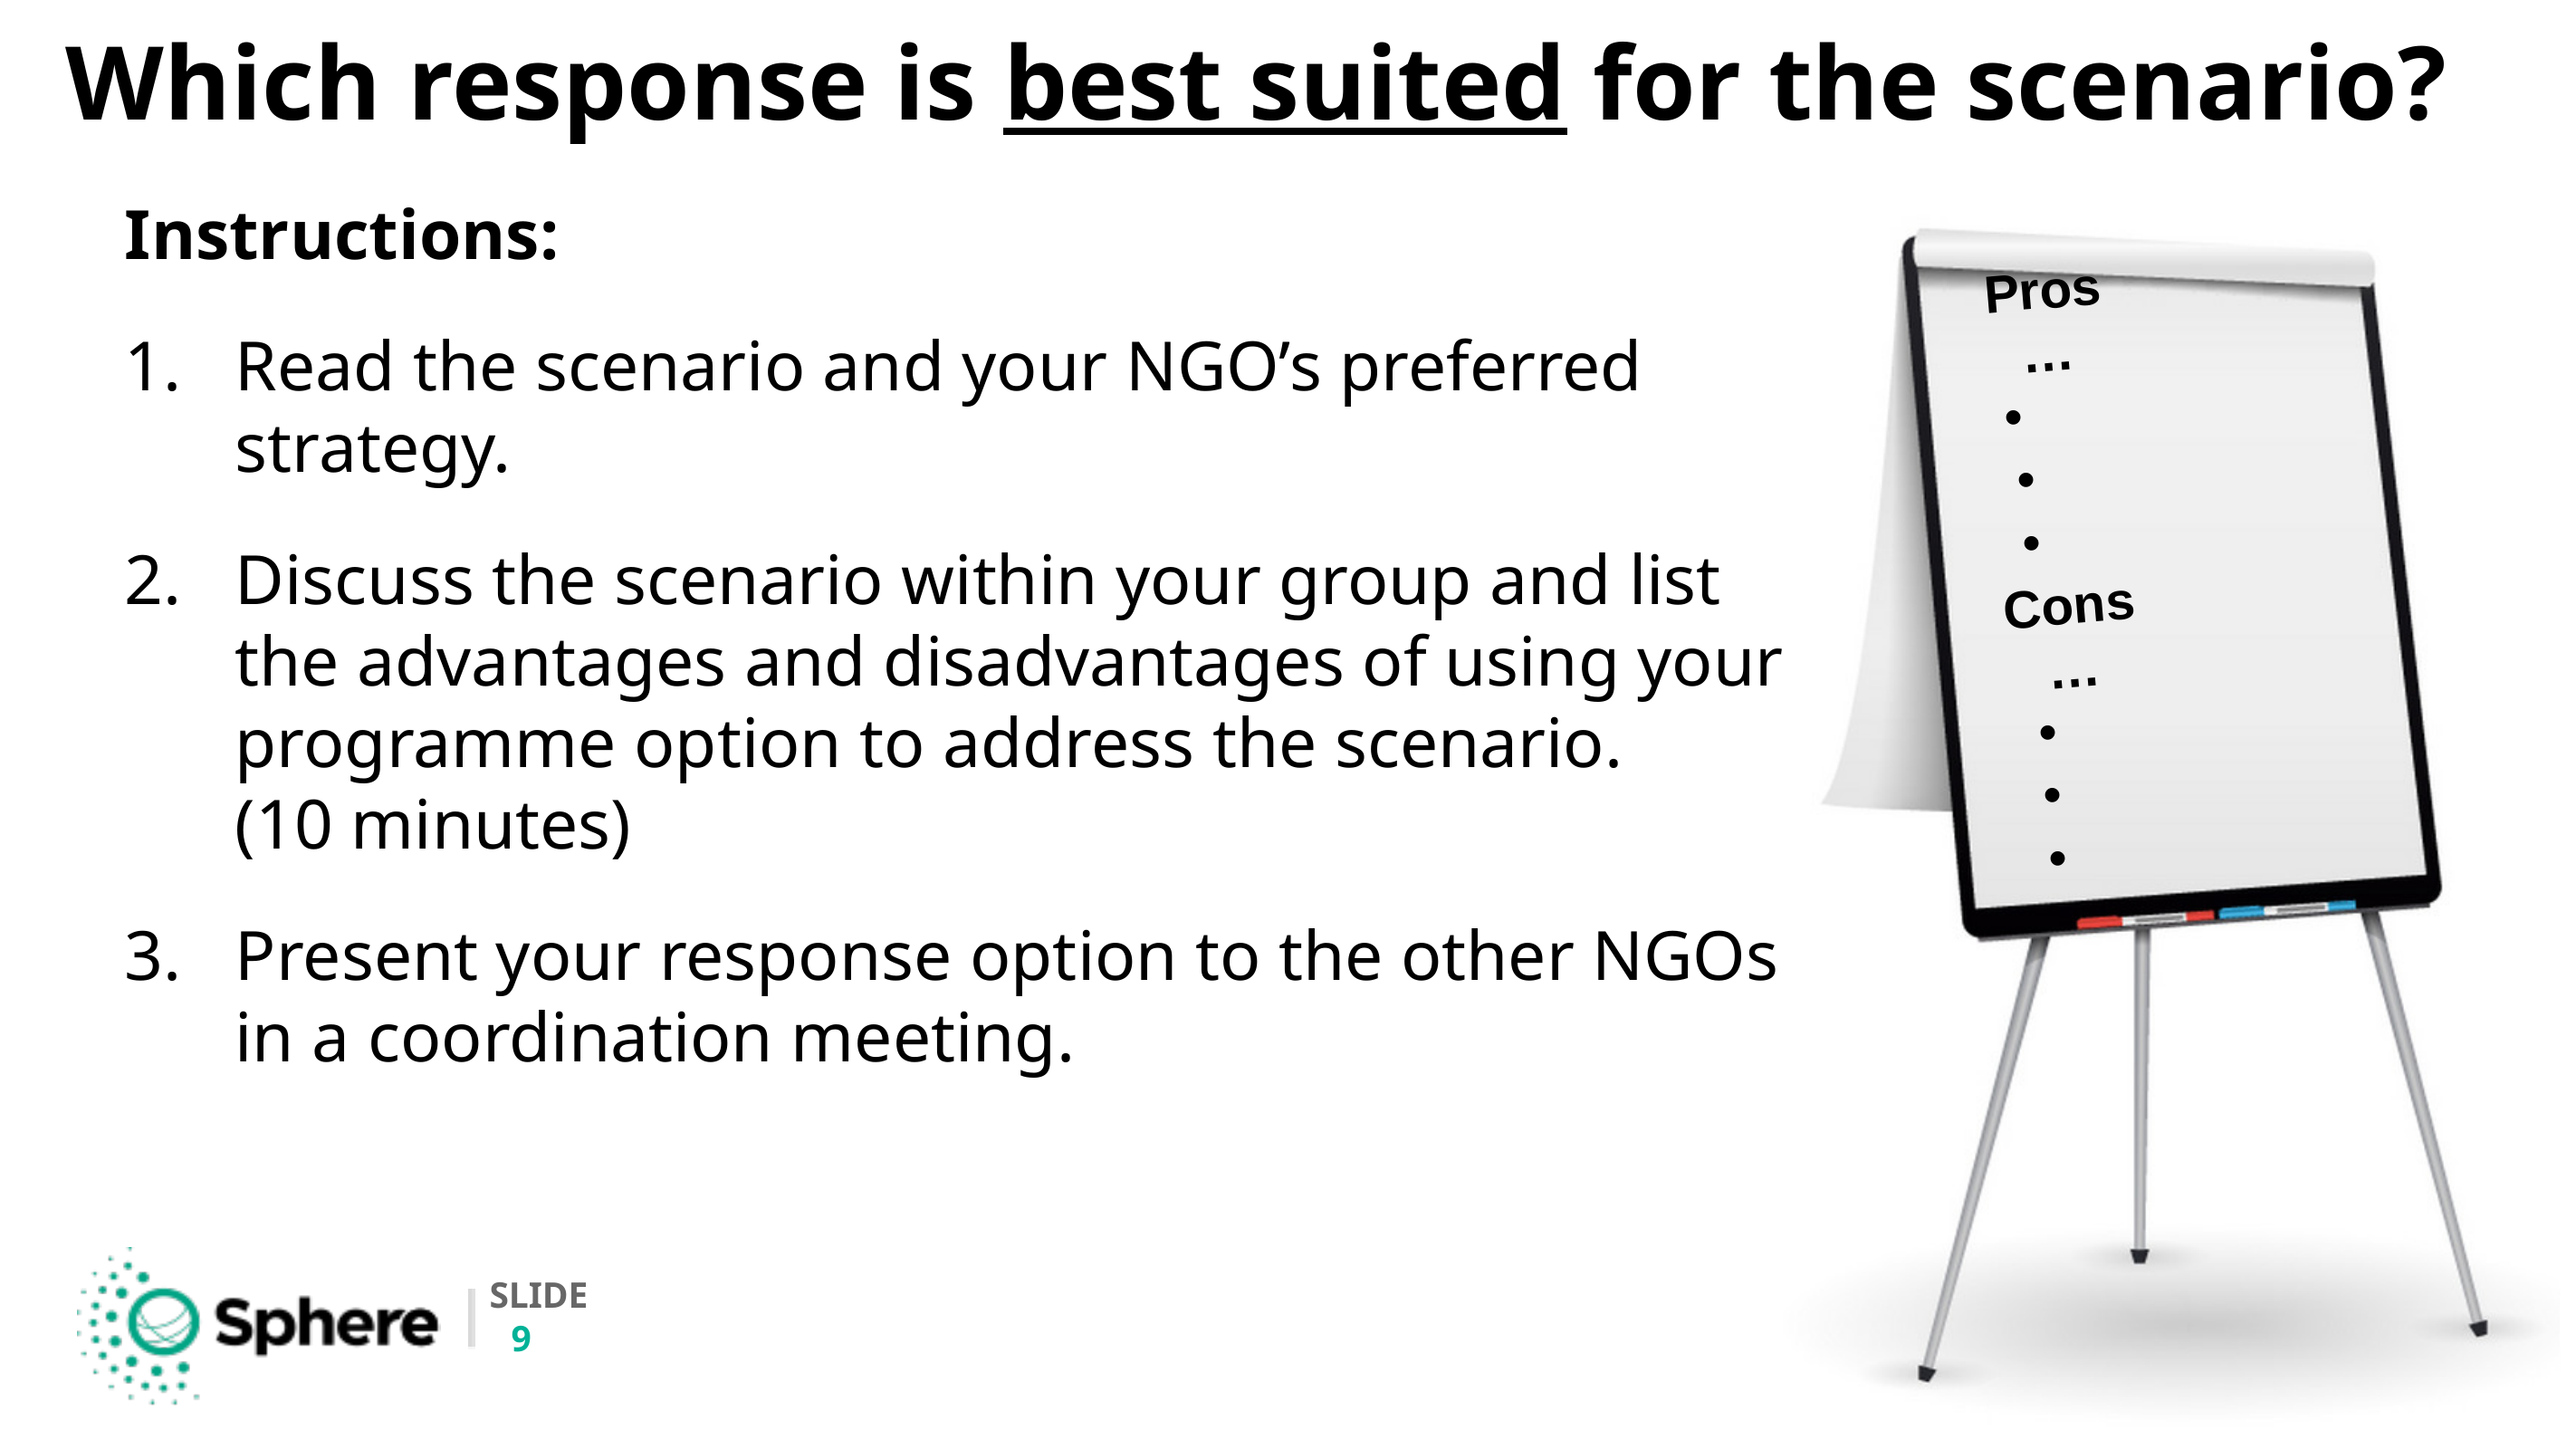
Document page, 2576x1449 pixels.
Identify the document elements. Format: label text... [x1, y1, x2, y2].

picture [77, 1247, 441, 1407]
picture [468, 1339, 479, 1349]
title Which response is best suited for the scenario? [58, 10, 2576, 178]
list Instructions: Read the scenario and your NGO’s preferred strategy. Discuss the scenario within your group and list the advantages and disadvantages of using your programme option to address the scenario. (10 minutes) Present your response option to the other NGOs in a coordination meeting. [117, 183, 1750, 1339]
picture [1755, 178, 2561, 1437]
slide_number 9 [503, 1309, 562, 1449]
